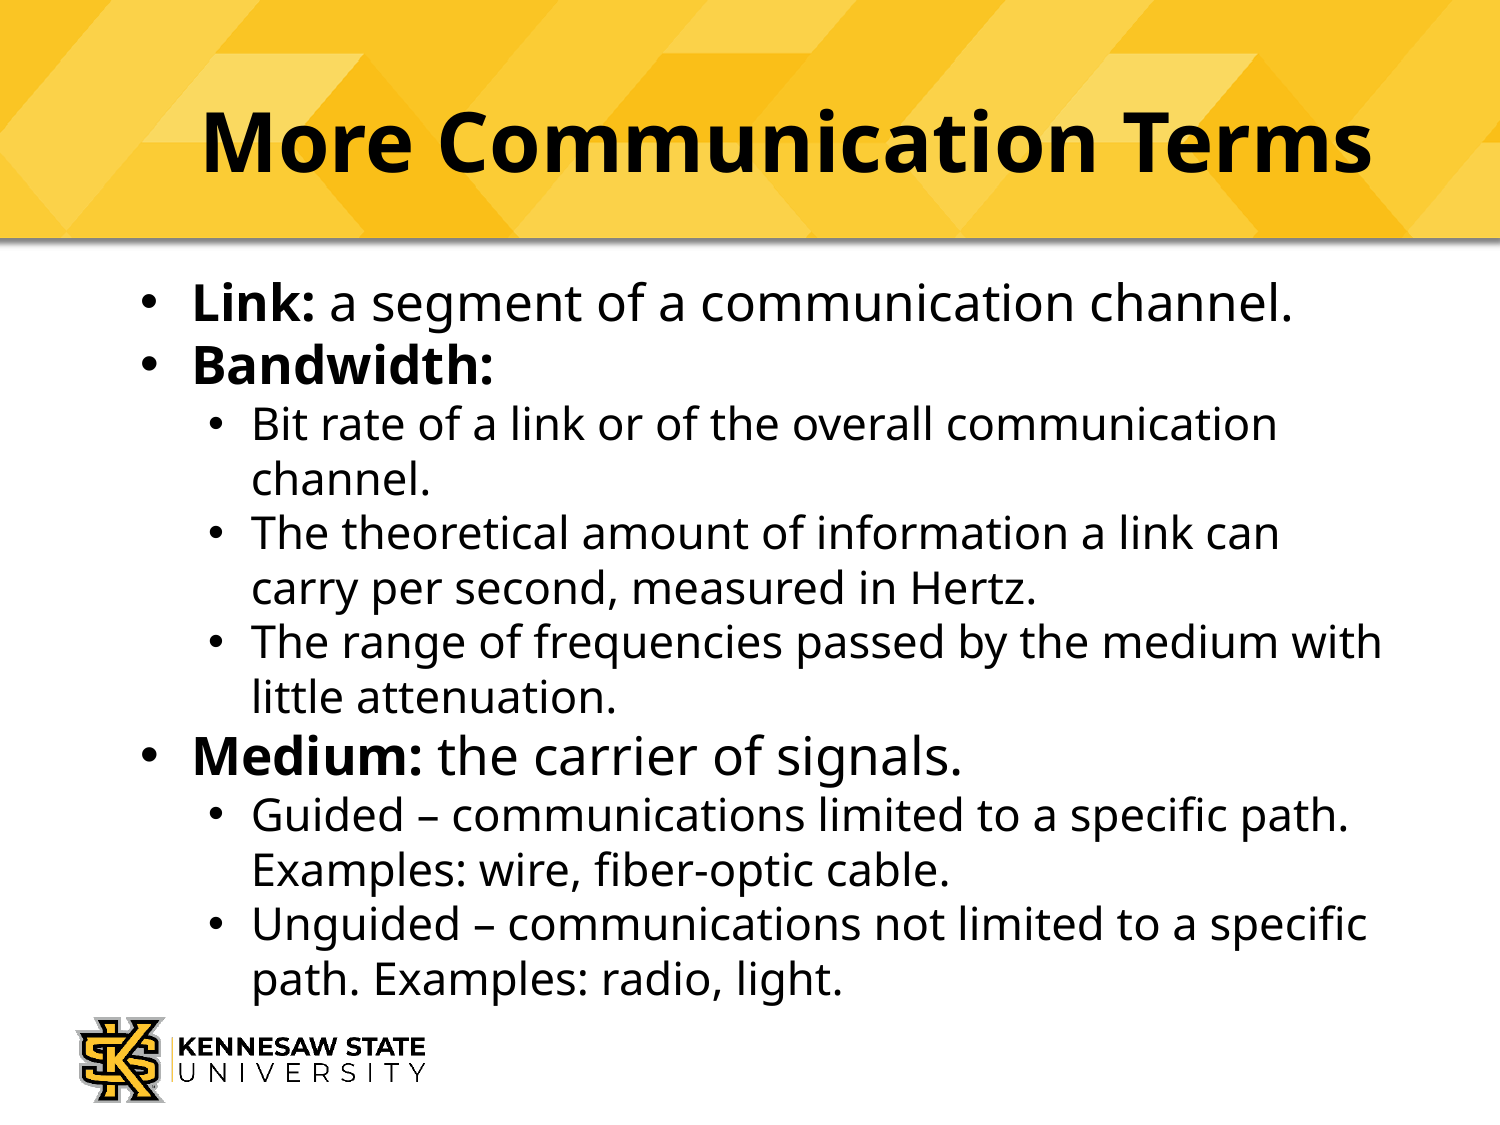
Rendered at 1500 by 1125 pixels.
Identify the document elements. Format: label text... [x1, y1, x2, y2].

picture [75, 1017, 425, 1103]
list Link: a segment of a communication channel. Bandwidth: Bit rate of a link or of the overall communication channel. The theoretical amount of information a link can carry per second, measured in Hertz. The range of frequencies passed by the medium with little attenuation. Medium: the carrier of signals. Guided – communications limited to a specific path. Examples: wire, fiber-optic cable. Unguided – communications not limited to a specific path. Examples: radio, light. [125, 262, 1400, 1013]
title More Communication Terms [125, 45, 1450, 233]
picture [0, 0, 1500, 251]
